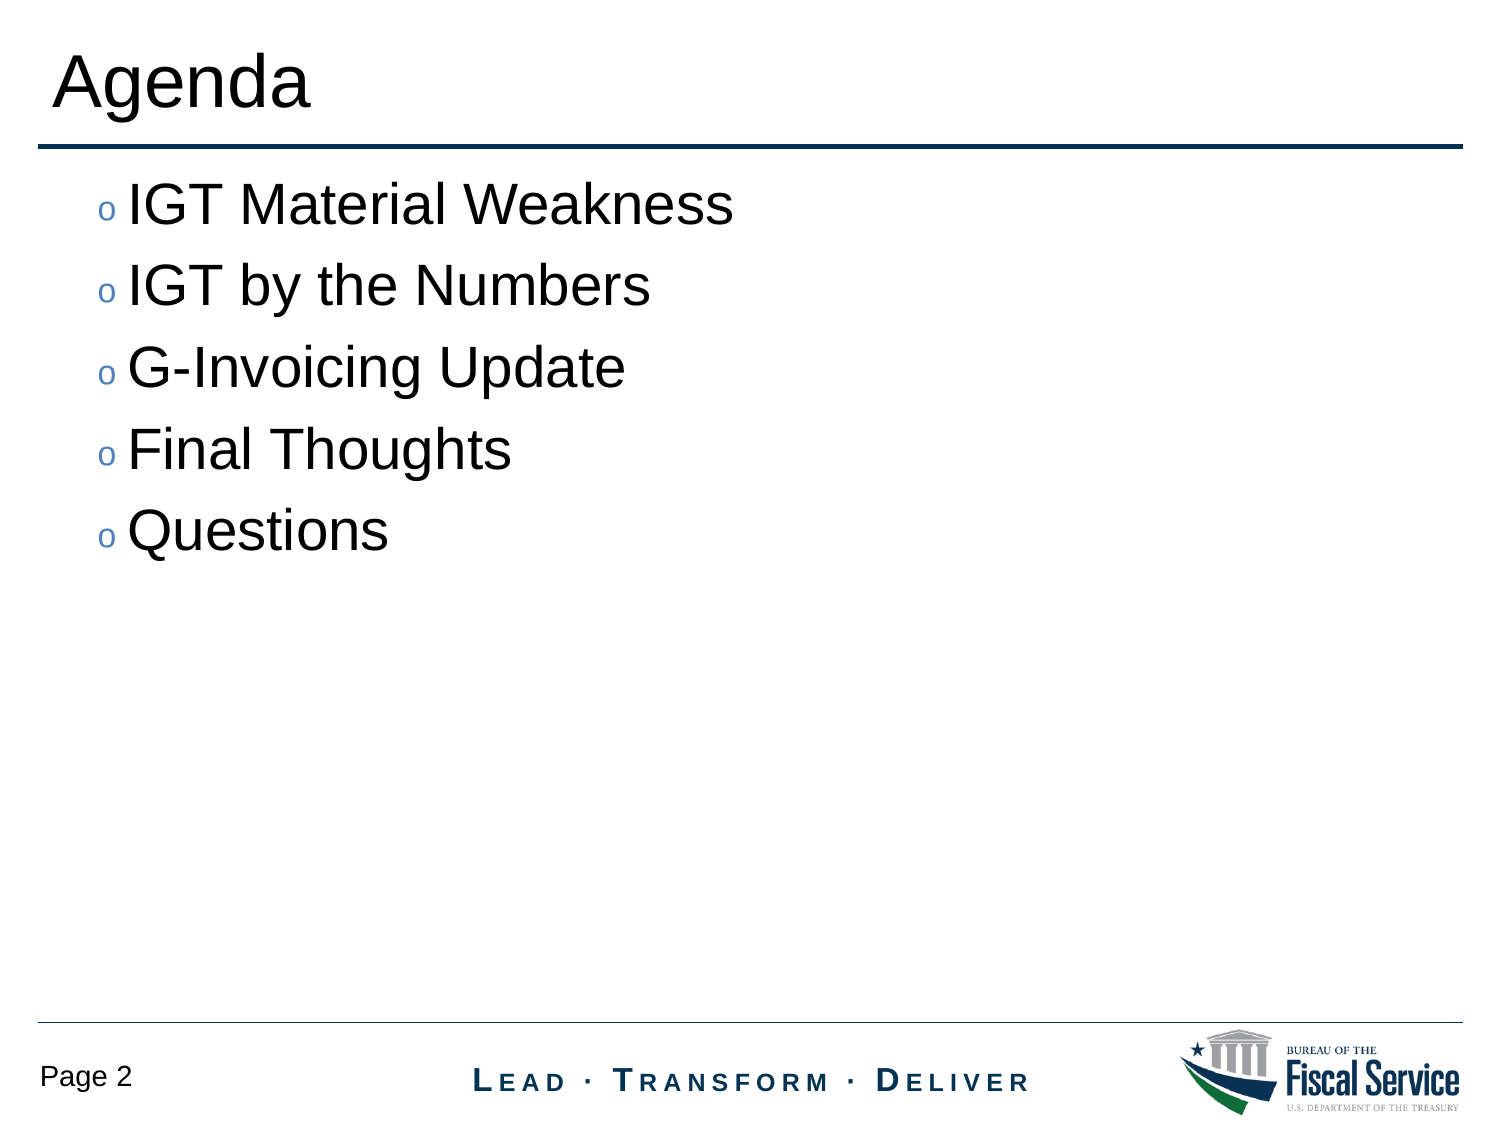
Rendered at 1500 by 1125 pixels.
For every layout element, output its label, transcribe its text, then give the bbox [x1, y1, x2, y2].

list Agenda [37, 24, 1463, 138]
list IGT Material Weakness IGT by the Numbers G-Invoicing Update Final Thoughts Questions [37, 158, 1463, 1013]
picture [1175, 1026, 1463, 1118]
